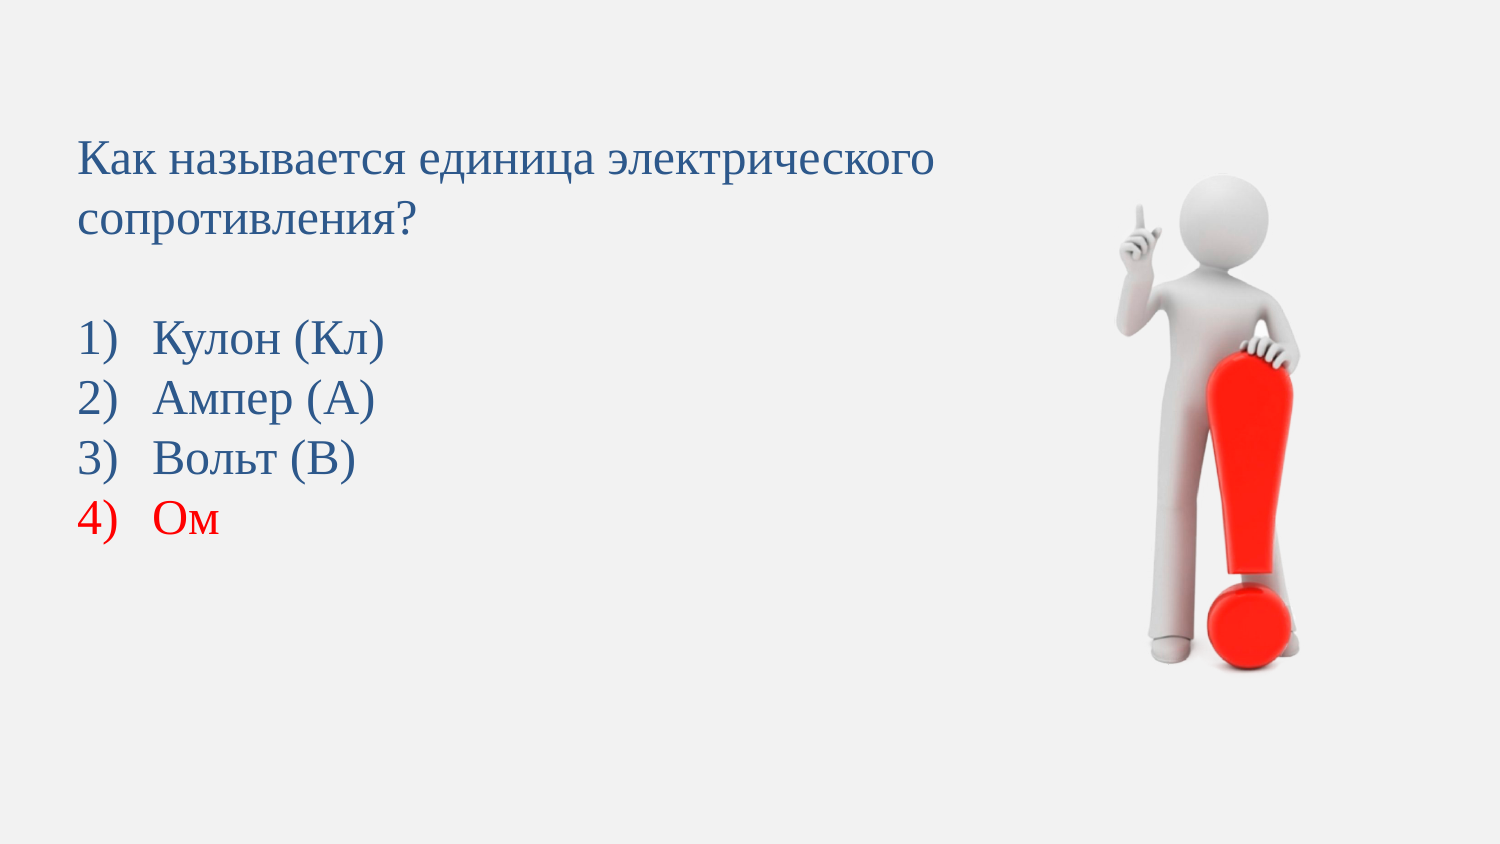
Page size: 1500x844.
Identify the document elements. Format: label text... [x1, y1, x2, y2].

picture [1045, 149, 1377, 699]
text_box Как называется единица электрического сопротивления? Кулон (Кл) Ампер (А) Вольт (В) Ом [62, 57, 974, 553]
